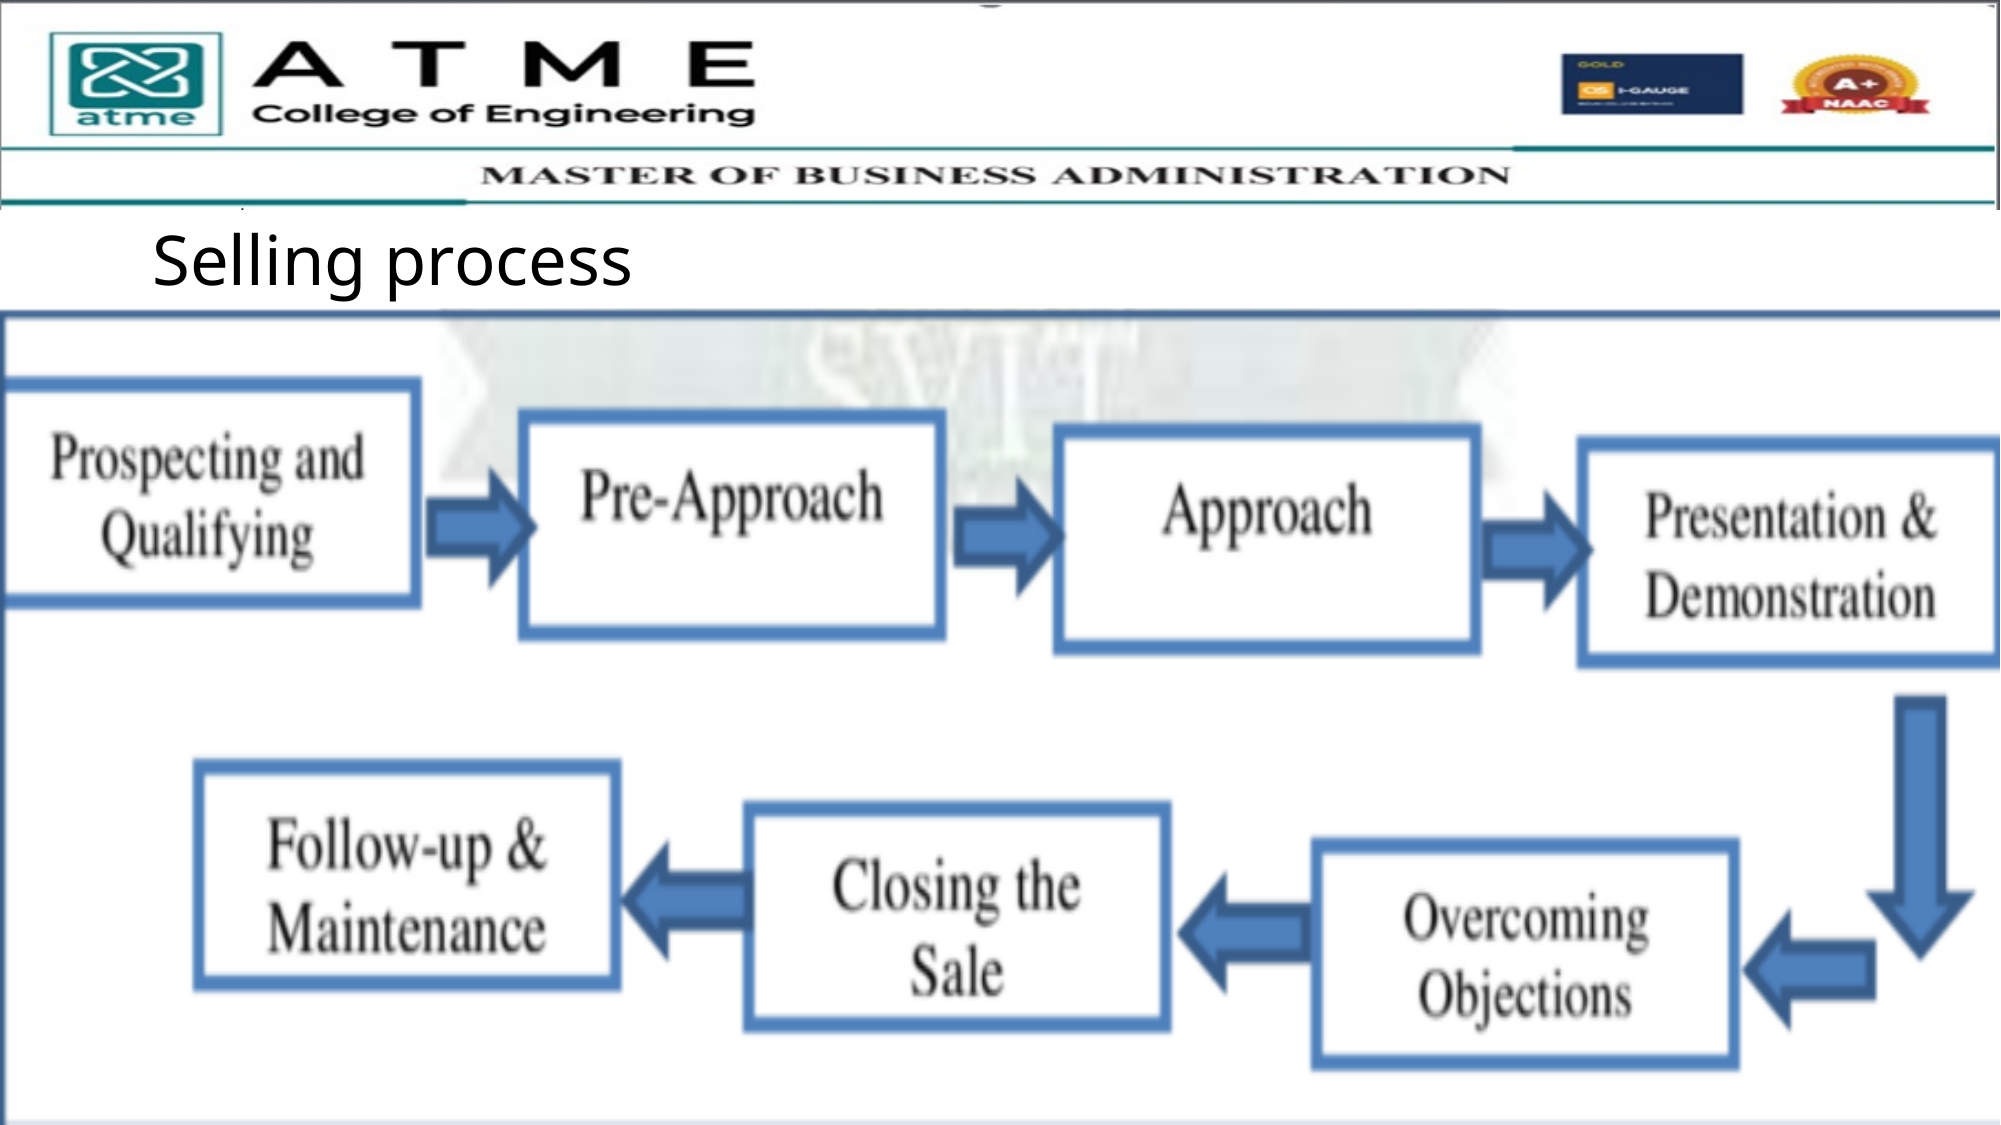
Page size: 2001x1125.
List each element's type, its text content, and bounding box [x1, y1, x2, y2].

picture [0, 0, 2000, 210]
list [0, 307, 2000, 1125]
title Selling process [137, 218, 1863, 307]
